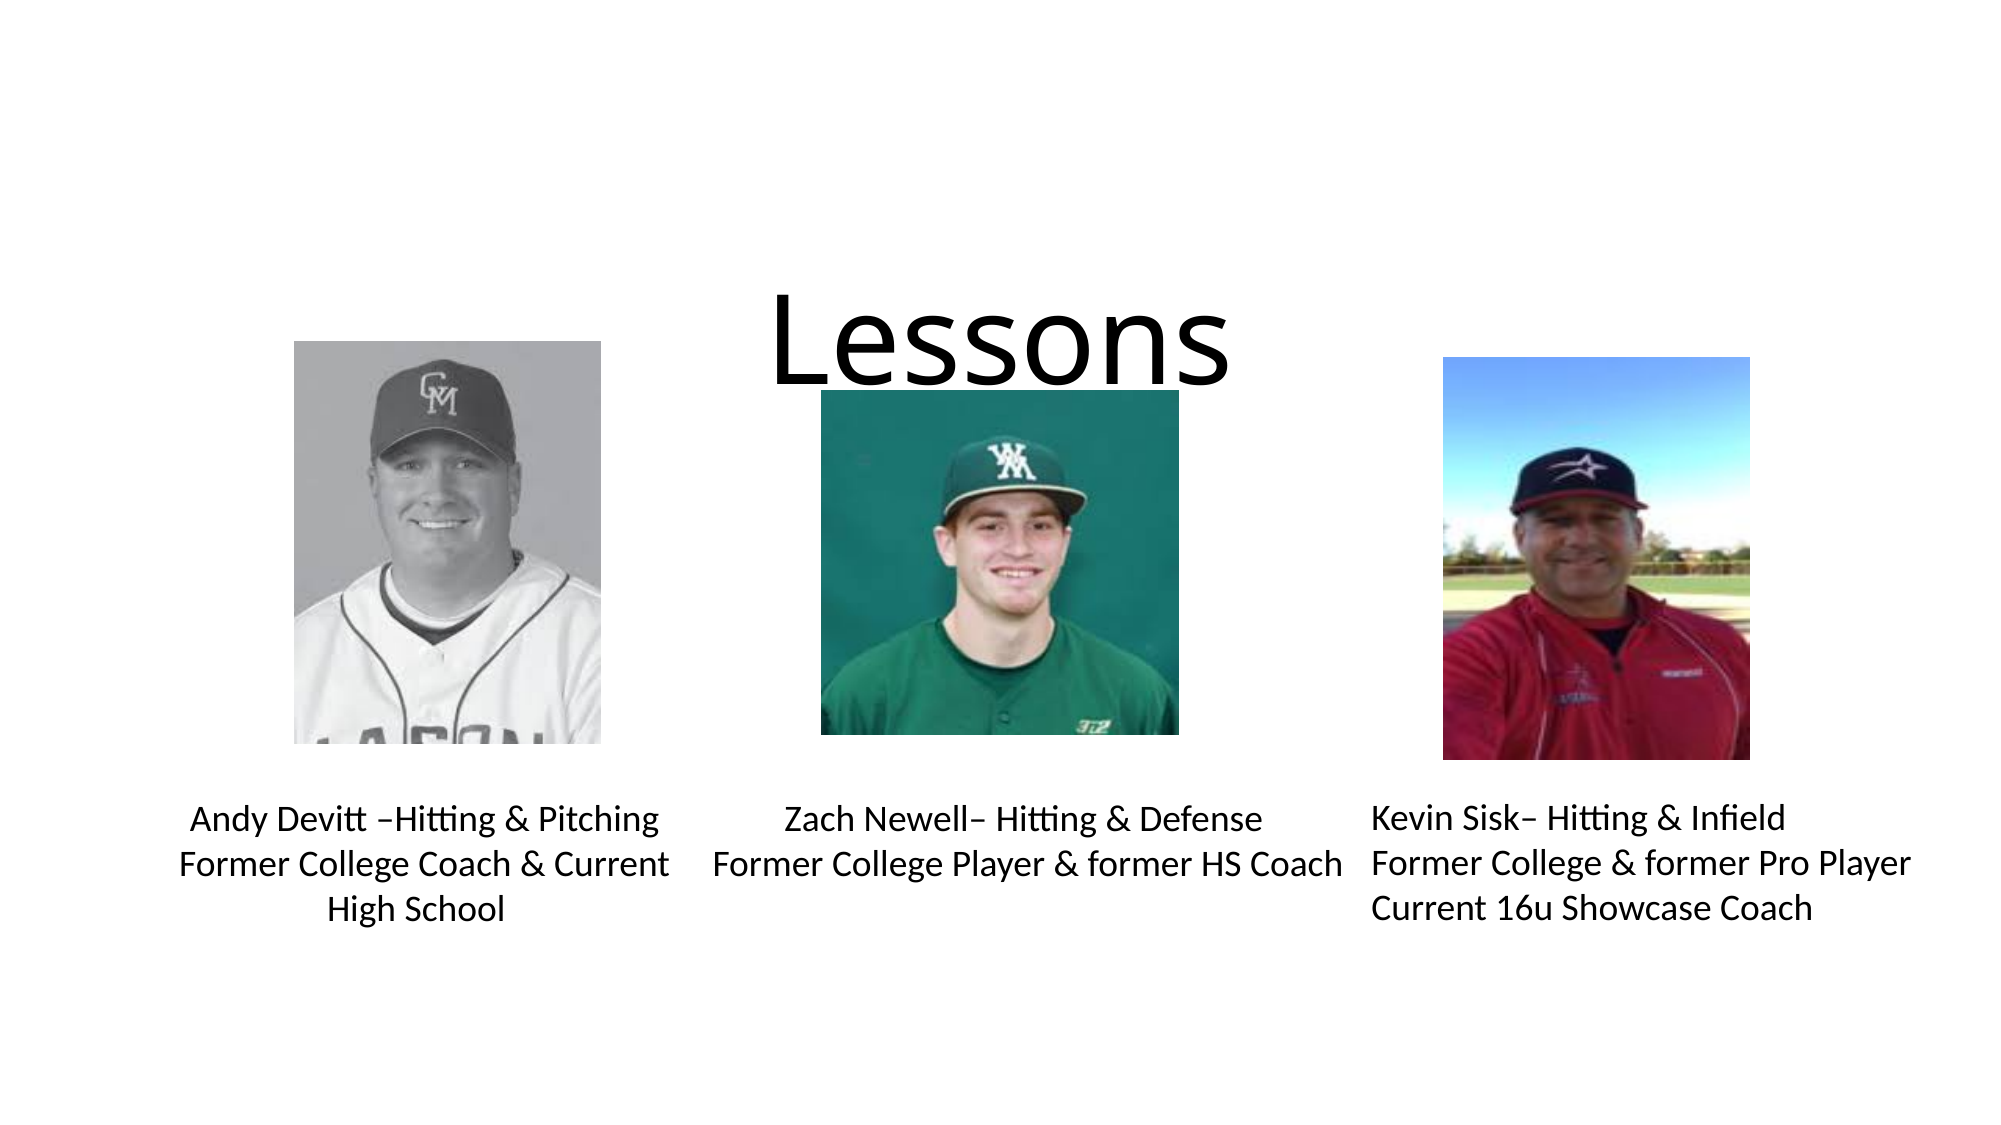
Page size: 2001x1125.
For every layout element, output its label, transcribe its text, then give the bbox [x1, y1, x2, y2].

picture [294, 341, 601, 744]
title Lessons [249, 27, 1750, 420]
picture [821, 390, 1179, 735]
text_box Kevin Sisk– Hitting & Infield Former College & former Pro Player Current 16u Showcase Coach [1356, 785, 1928, 936]
picture [1443, 357, 1750, 760]
text_box Andy Devitt –Hitting & Pitching Former College Coach & Current High School [164, 786, 686, 936]
text_box Zach Newell– Hitting & Defense Former College Player & former HS Coach [697, 786, 1356, 891]
